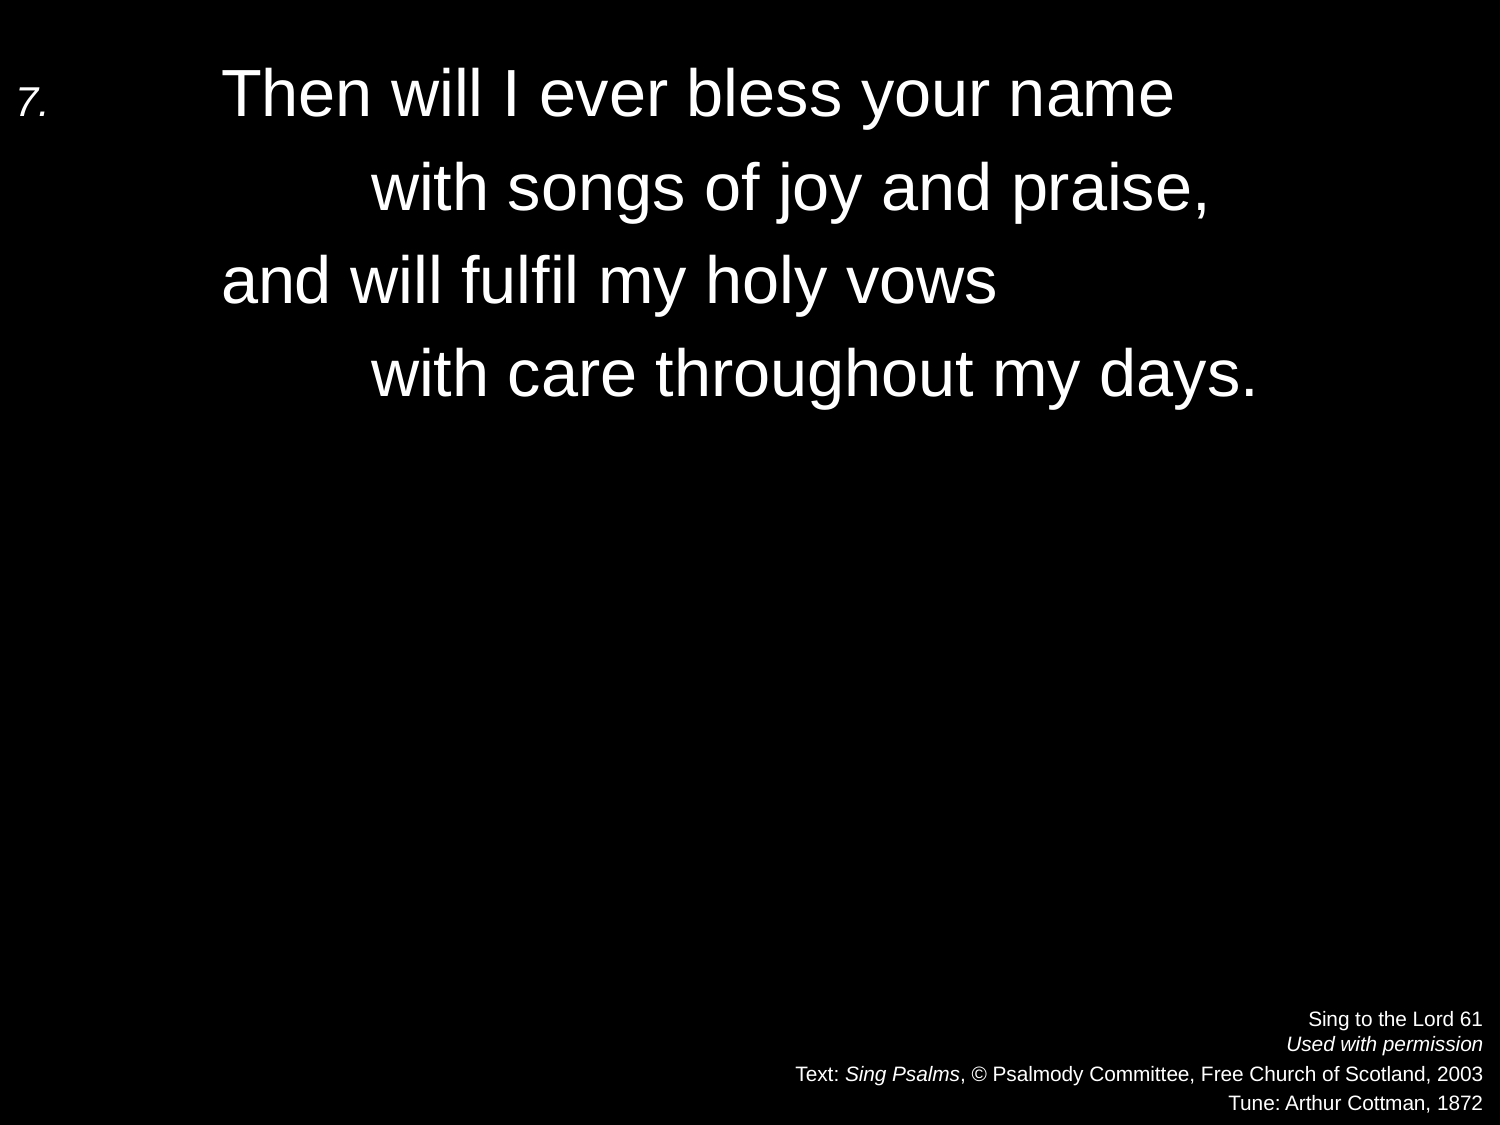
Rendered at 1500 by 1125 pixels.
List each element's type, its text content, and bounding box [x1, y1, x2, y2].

list 7. Then will I ever bless your name with songs of joy and praise, and will fulfil my holy vows with care throughout my days. [0, 42, 1500, 1047]
text_box Sing to the Lord 61 Used with permission Text: Sing Psalms, © Psalmody Committee, Free Church of Scotland, 2003 Tune: Arthur Cottman, 1872 [0, 998, 1498, 1122]
